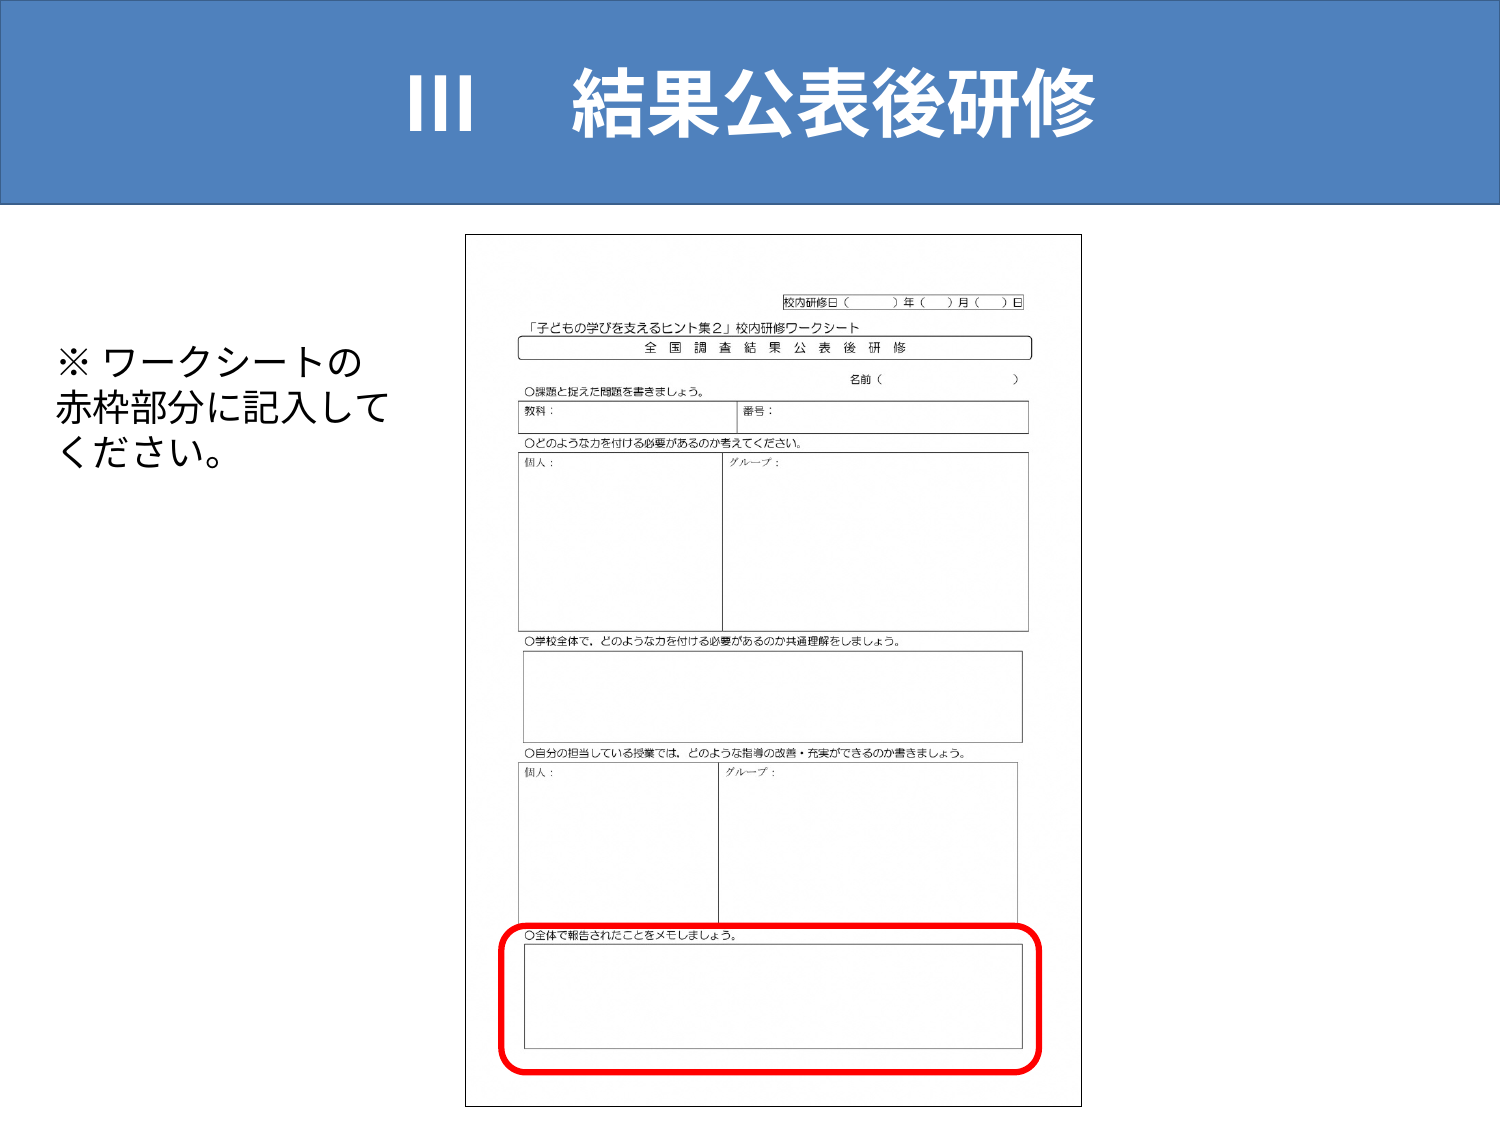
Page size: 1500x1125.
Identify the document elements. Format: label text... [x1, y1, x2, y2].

text_box ※ワークシートの 赤枠部分に記入してください。 [40, 331, 410, 481]
text_box Ⅲ 結果公表後研修 [0, 0, 1500, 205]
picture [465, 234, 1083, 1107]
